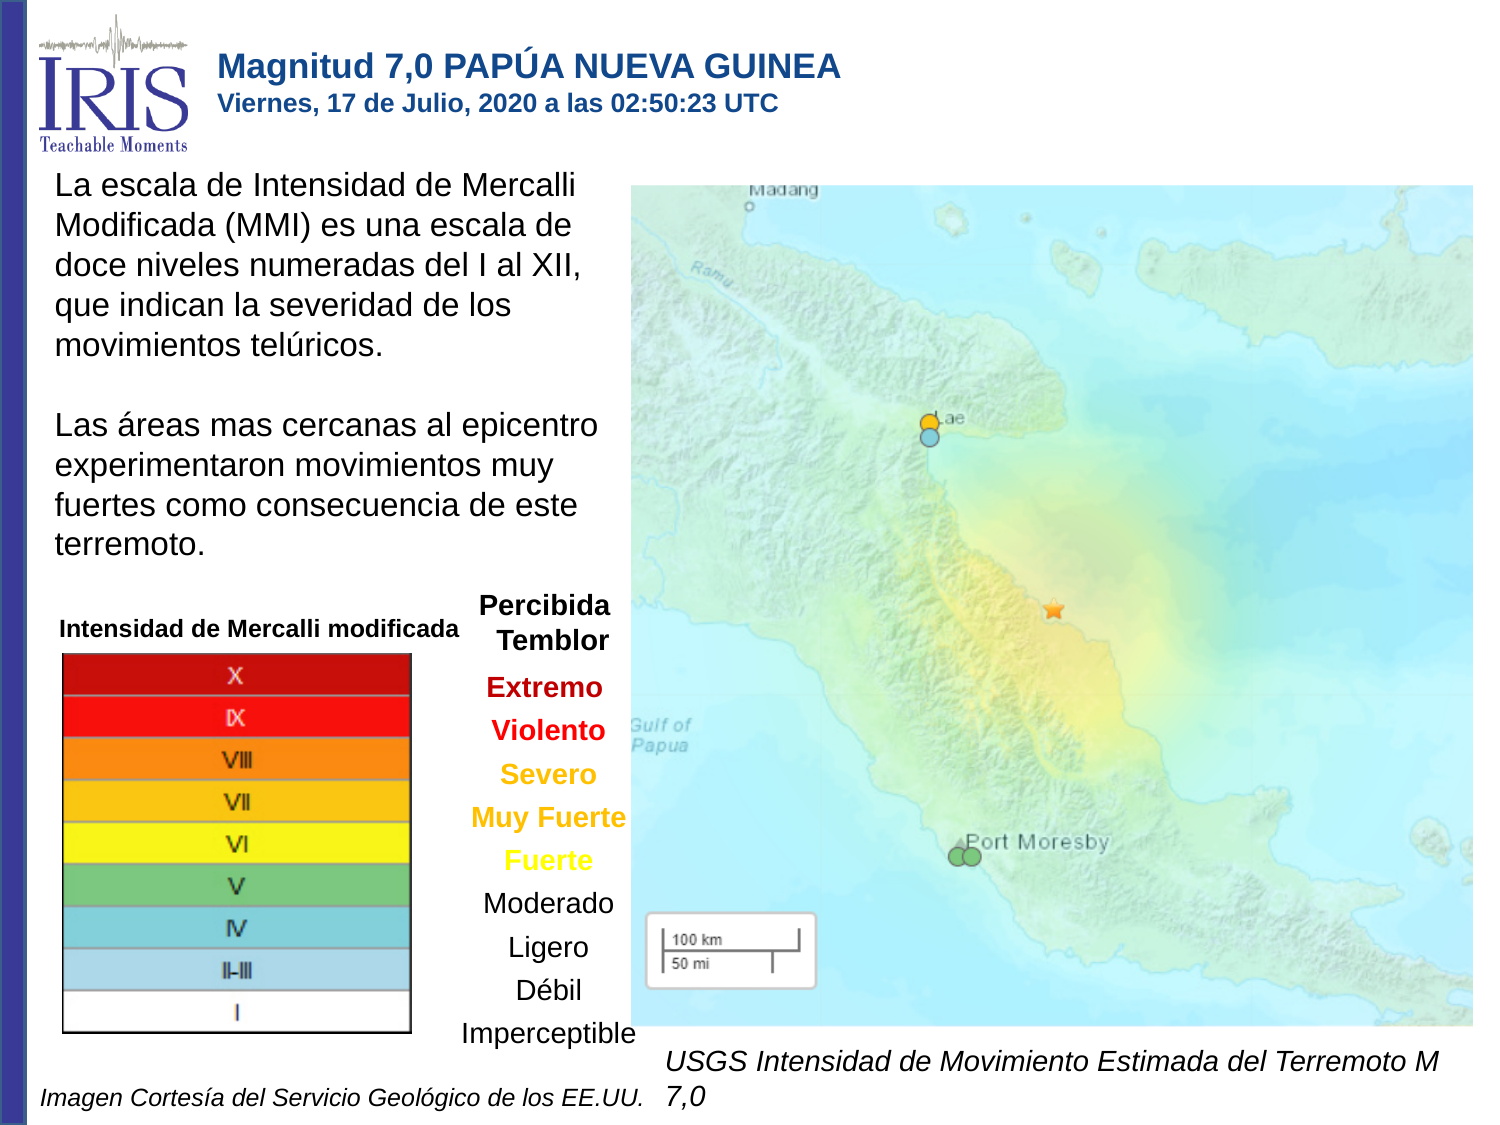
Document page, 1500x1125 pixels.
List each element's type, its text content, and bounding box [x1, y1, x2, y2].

text_box La escala de Intensidad de Mercalli Modificada (MMI) es una escala de doce niveles numeradas del I al XII, que indican la severidad de los movimientos telúricos. Las áreas mas cercanas al epicentro experimentaron movimientos muy fuertes como consecuencia de este terremoto. [39, 155, 632, 570]
text_box [0, 0, 27, 1125]
text_box Magnitud 7,0 PAPÚA NUEVA GUINEA Viernes, 17 de Julio, 2020 a las 02:50:23 UTC [202, 0, 1499, 125]
text_box Percibida Temblor Extremo Violento Severo Muy Fuerte Fuerte Moderado Ligero Débil Imperceptible [422, 578, 649, 1057]
text_box USGS Intensidad de Movimiento Estimada del Terremoto M 7,0 [649, 1034, 1499, 1120]
text_box Intensidad de Mercalli modificada [44, 604, 422, 650]
picture [631, 183, 1473, 1028]
picture [39, 12, 188, 165]
picture [62, 653, 412, 1035]
text_box Imagen Cortesía del Servicio Geológico de los EE.UU. [24, 1074, 649, 1120]
